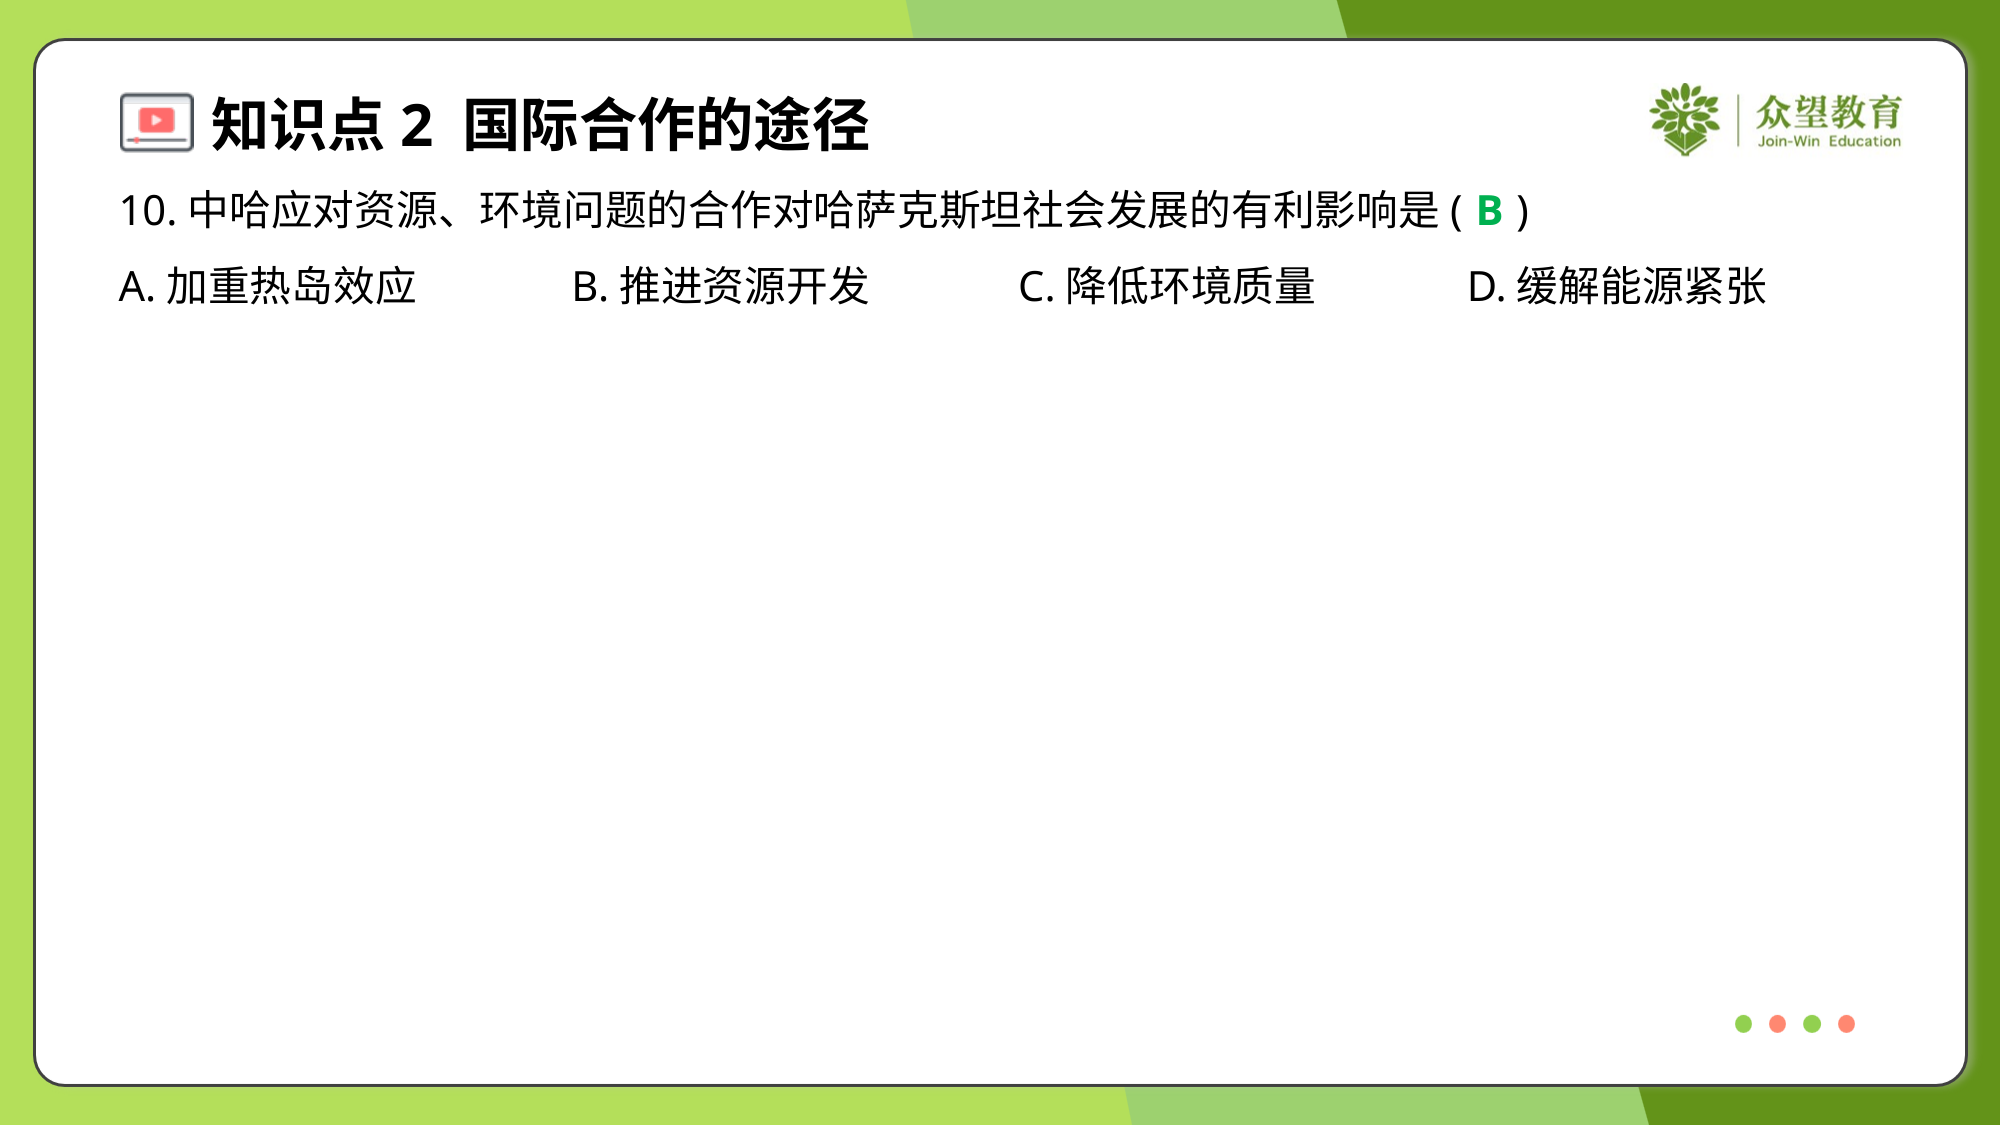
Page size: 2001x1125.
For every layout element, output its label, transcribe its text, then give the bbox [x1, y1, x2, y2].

text_box A.加重热岛效应 B.推进资源开发 C.降低环境质量 D.缓解能源紧张 [118, 234, 1883, 302]
text_box B [1460, 158, 1519, 226]
text_box 10.中哈应对资源、环境问题的合作对哈萨克斯坦社会发展的有利影响是( ) [1519, 158, 1883, 226]
picture [0, 0, 2000, 1125]
text_box 10.中哈应对资源、环境问题的合作对哈萨克斯坦社会发展的有利影响是( ) [118, 158, 1460, 226]
